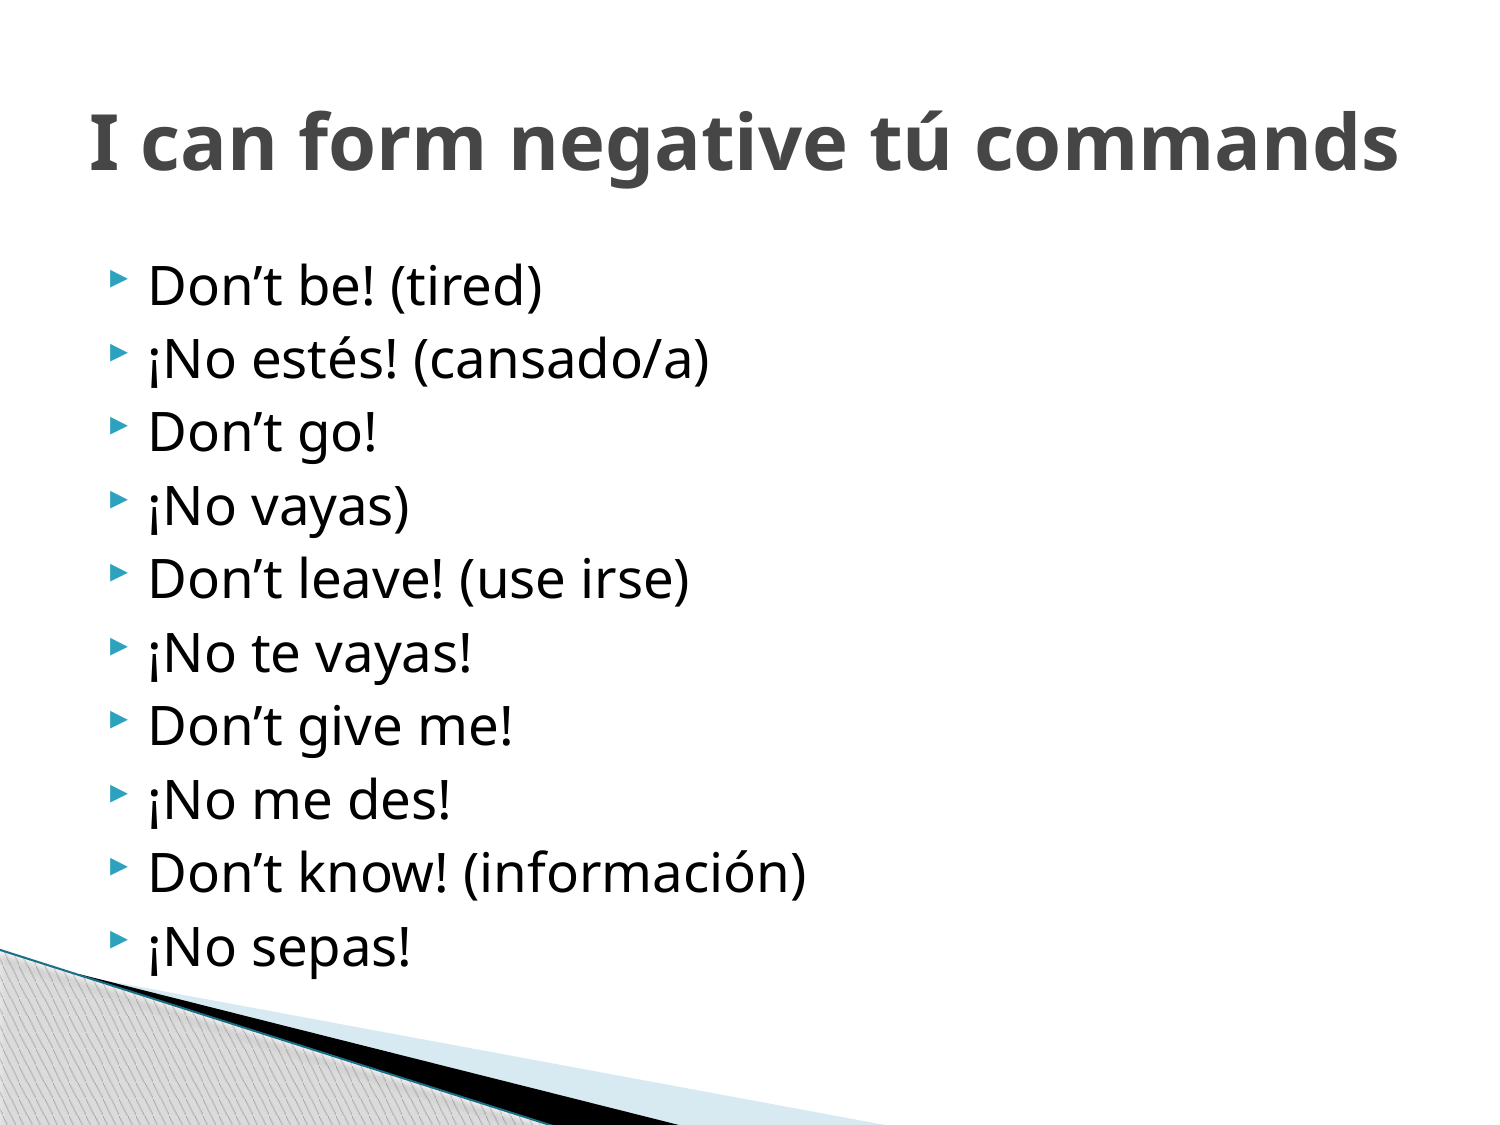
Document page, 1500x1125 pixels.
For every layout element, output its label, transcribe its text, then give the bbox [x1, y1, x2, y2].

title I can form negative tú commands [75, 45, 1425, 233]
list Don’t be! (tired) ¡No estés! (cansado/a) Don’t go! ¡No vayas) Don’t leave! (use irse) ¡No te vayas! Don’t give me! ¡No me des! Don’t know! (información) ¡No sepas! [75, 243, 1425, 986]
